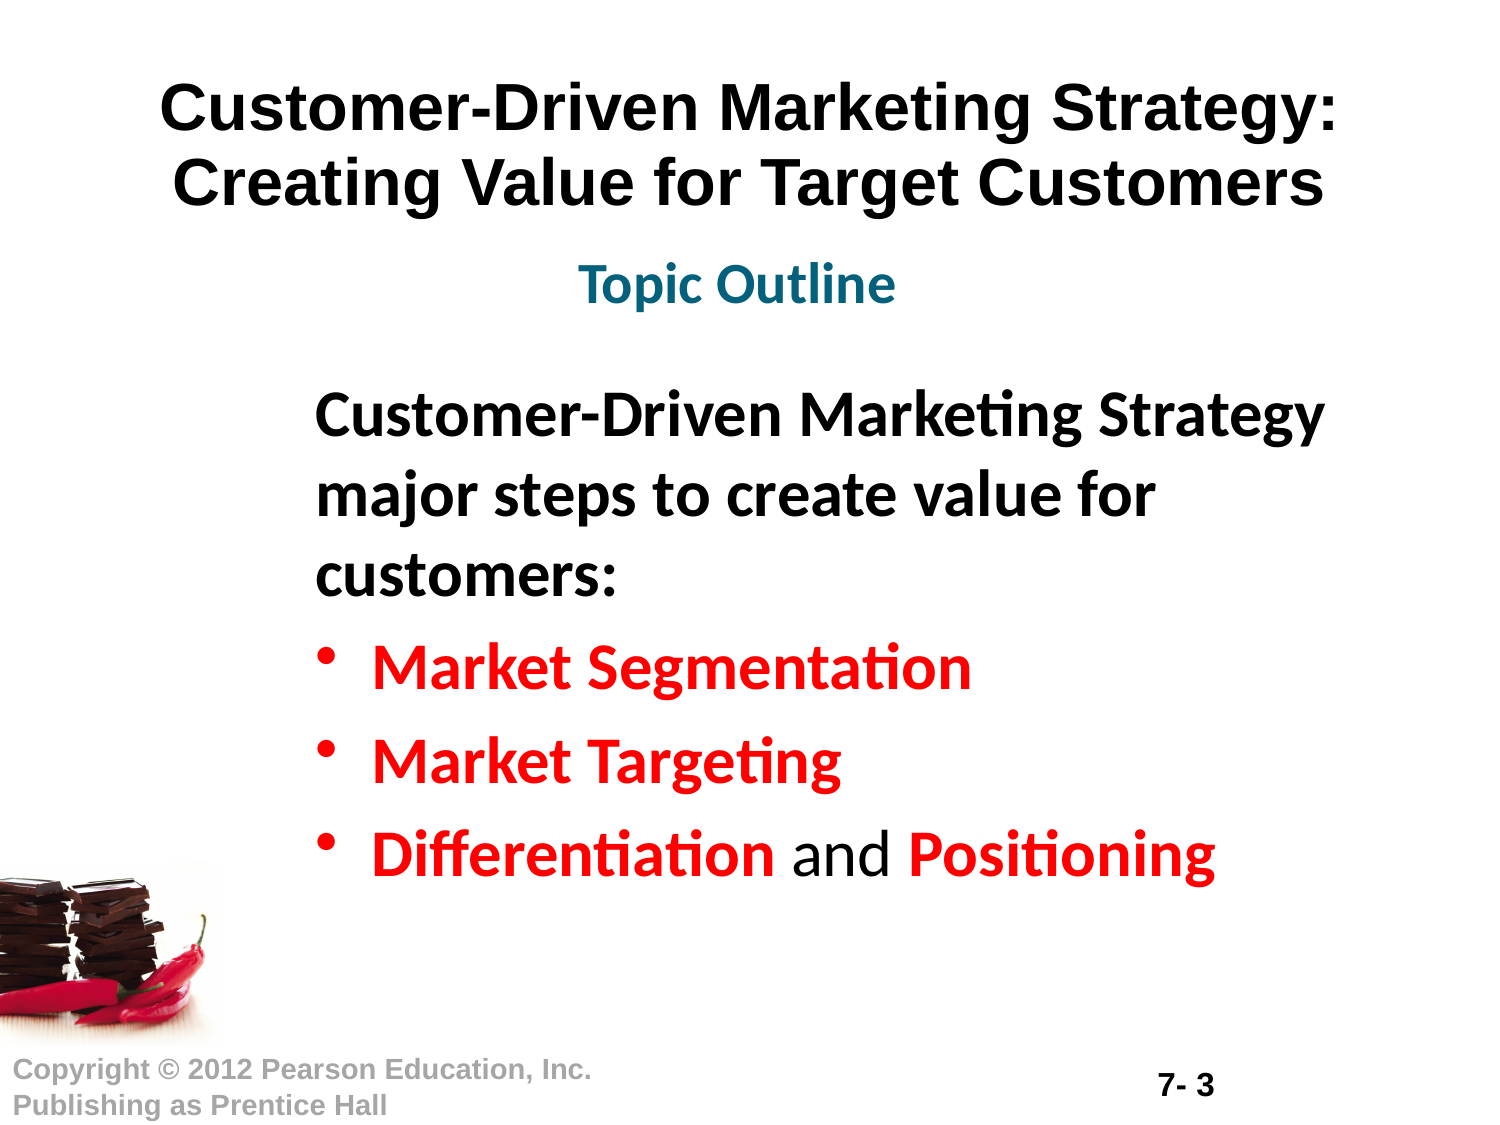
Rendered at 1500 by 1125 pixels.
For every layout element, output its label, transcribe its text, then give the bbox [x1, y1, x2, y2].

list Topic Outline [149, 237, 1326, 301]
picture [0, 862, 225, 1050]
list Customer-Driven Marketing Strategy major steps to create value for customers: Market Segmentation Market Targeting Differentiation and Positioning [299, 362, 1351, 763]
title Customer-Driven Marketing Strategy: Creating Value for Target Customers [112, 87, 1388, 276]
